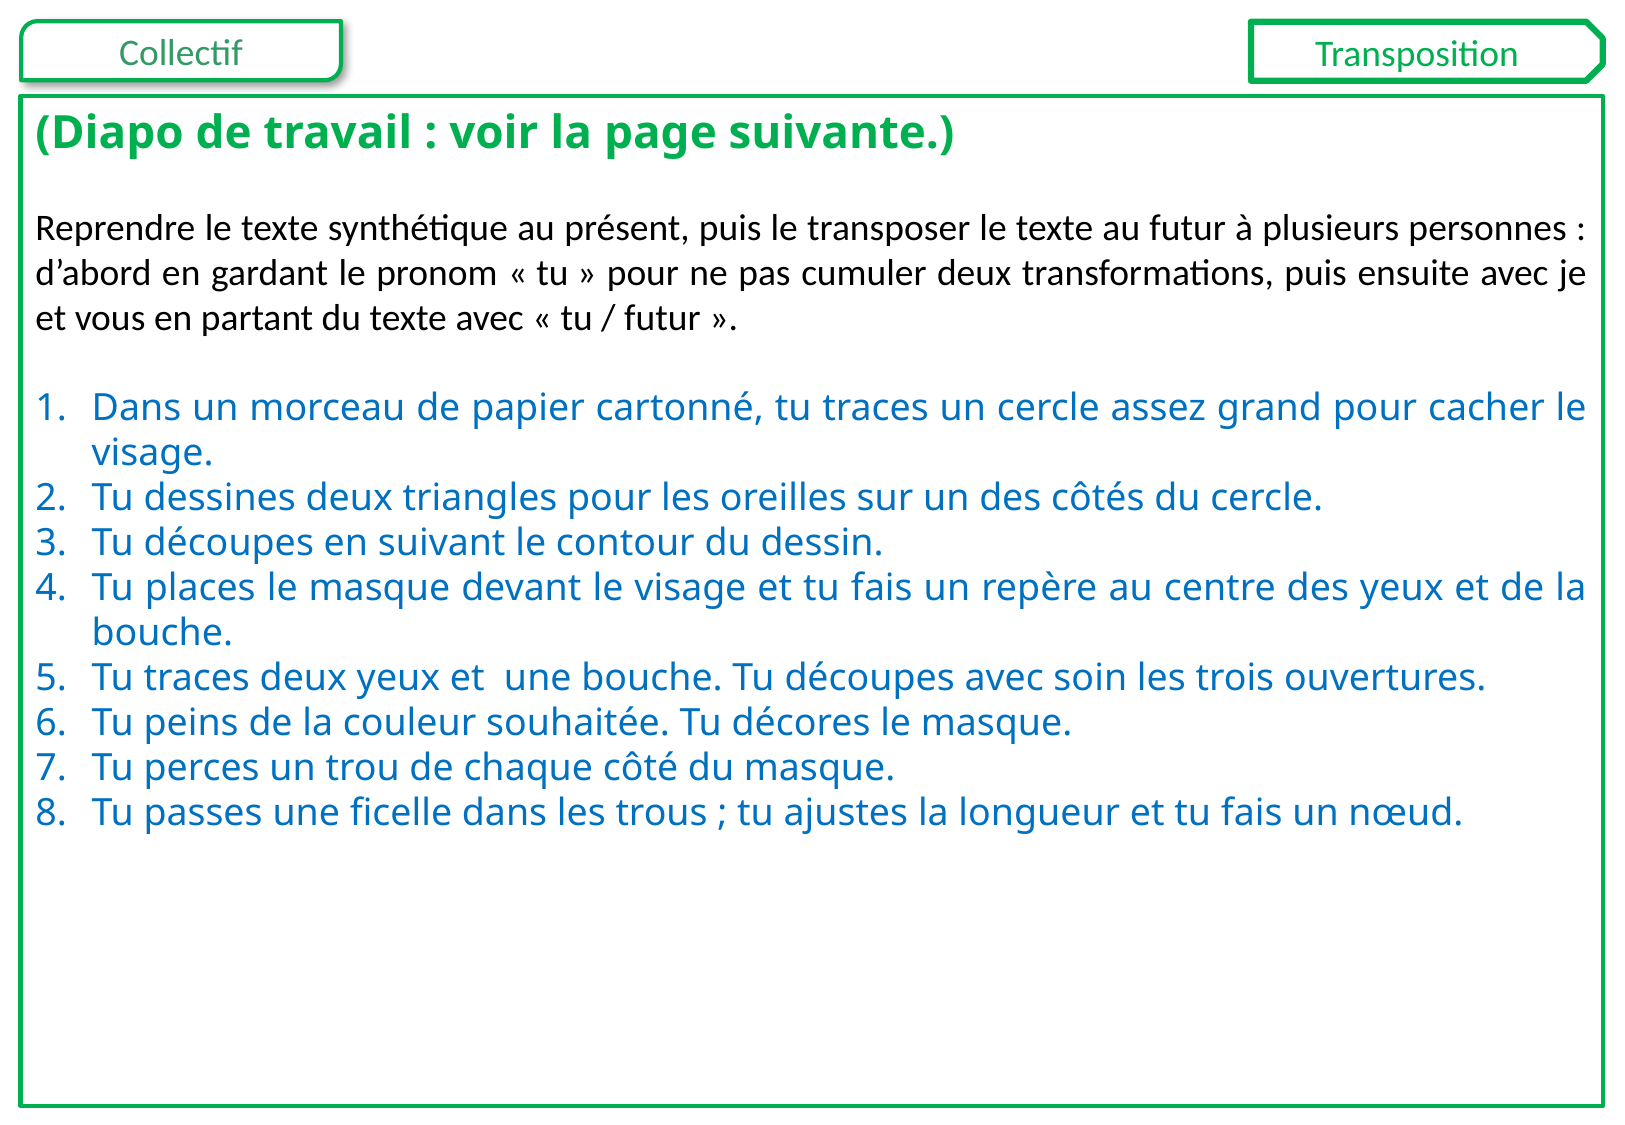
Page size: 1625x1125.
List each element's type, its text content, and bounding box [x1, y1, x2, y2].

list Transposition [1250, 21, 1584, 81]
list (Diapo de travail : voir la page suivante.) Reprendre le texte synthétique au présent, puis le transposer le texte au futur à plusieurs personnes : d’abord en gardant le pronom « tu » pour ne pas cumuler deux transformations, puis ensuite avec je et vous en partant du texte avec « tu / futur ». Dans un morceau de papier cartonné, tu traces un cercle assez grand pour cacher le visage. Tu dessines deux triangles pour les oreilles sur un des côtés du cercle. Tu découpes en suivant le contour du dessin. Tu places le masque devant le visage et tu fais un repère au centre des yeux et de la bouche. Tu traces deux yeux et une bouche. Tu découpes avec soin les trois ouvertures. Tu peins de la couleur souhaitée. Tu décores le masque. Tu perces un trou de chaque côté du masque. Tu passes une ficelle dans les trous ; tu ajustes la longueur et tu fais un nœud. [18, 94, 1605, 1108]
